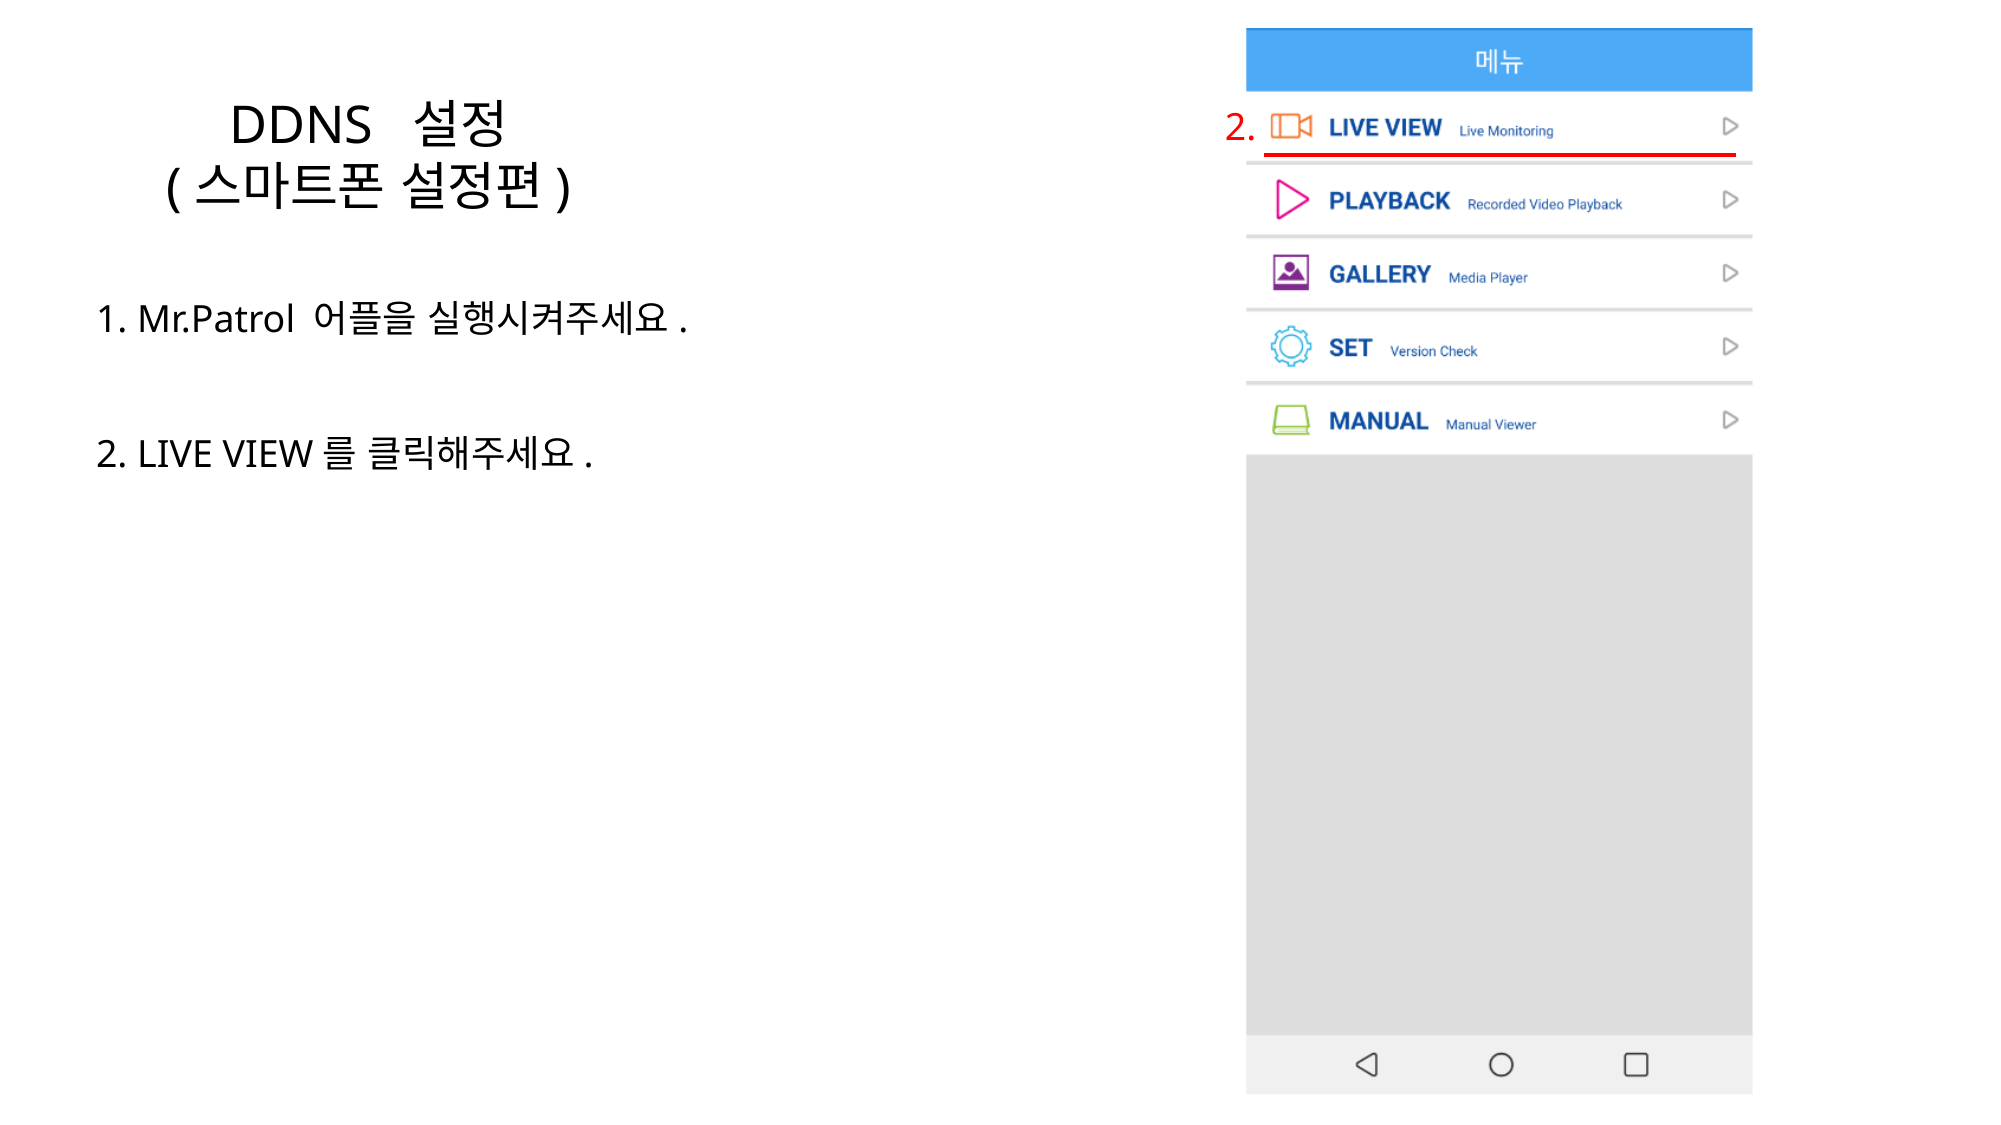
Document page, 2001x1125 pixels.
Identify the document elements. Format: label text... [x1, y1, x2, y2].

text_box 2. [1210, 95, 1244, 156]
text_box DDNS 설정 (스마트폰 설정편) [70, 83, 668, 224]
text_box 1. Mr.Patrol 어플을 실행시켜주세요. 2. LIVE VIEW를 클릭해주세요. [81, 287, 825, 483]
picture [1244, 28, 1755, 1100]
